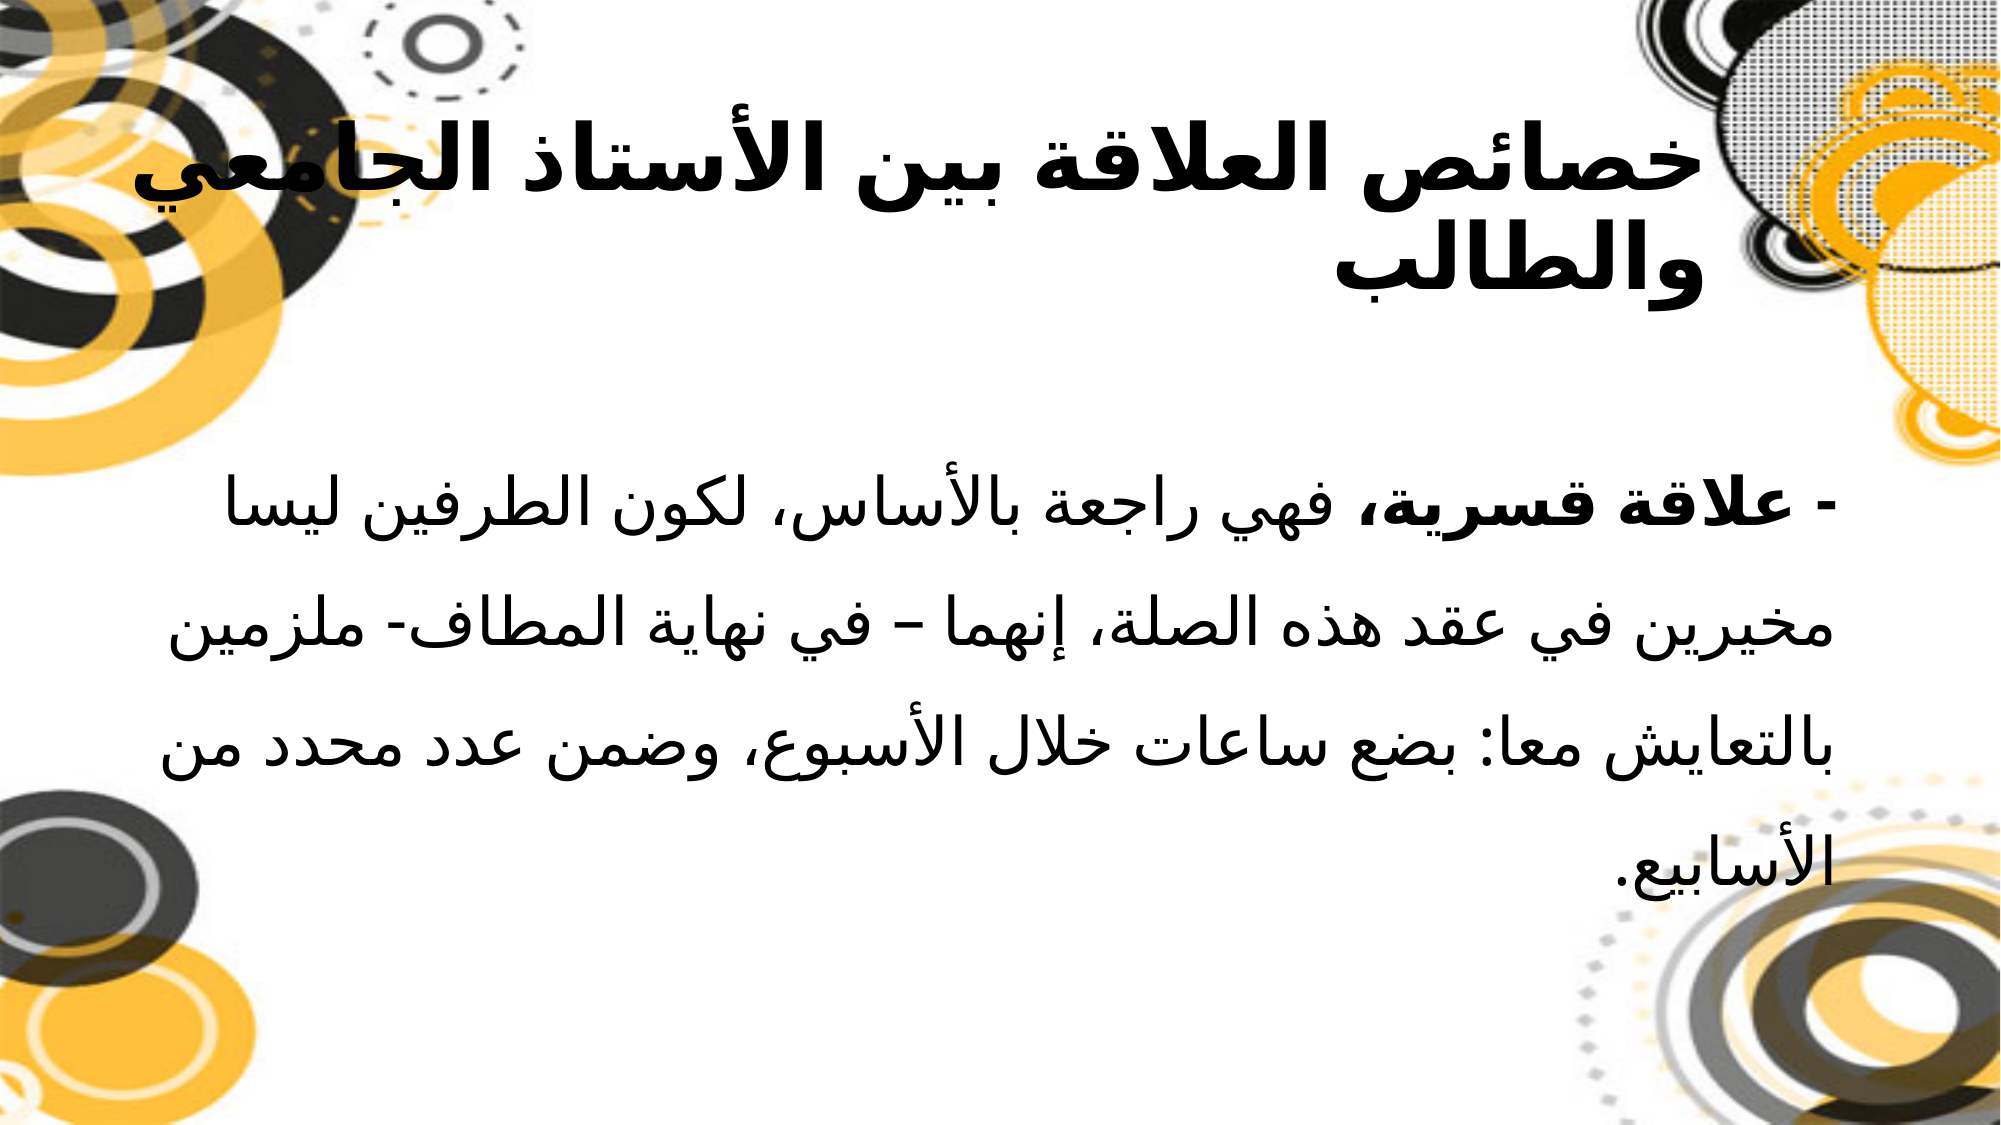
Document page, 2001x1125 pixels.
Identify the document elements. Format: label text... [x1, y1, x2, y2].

list - علاقة قسرية، فهي راجعة بالأساس، لكون الطرفين ليسا مخيرين في عقد هذه الصلة، إنهما – في نهاية المطاف- ملزمين بالتعايش معا: بضع ساعات خلال الأسبوع، وضمن عدد محدد من الأسابيع. [128, 411, 1854, 1125]
picture [0, 0, 2001, 1125]
title خصائص العلاقة بين الأستاذ الجامعي والطالب [0, 101, 1725, 319]
